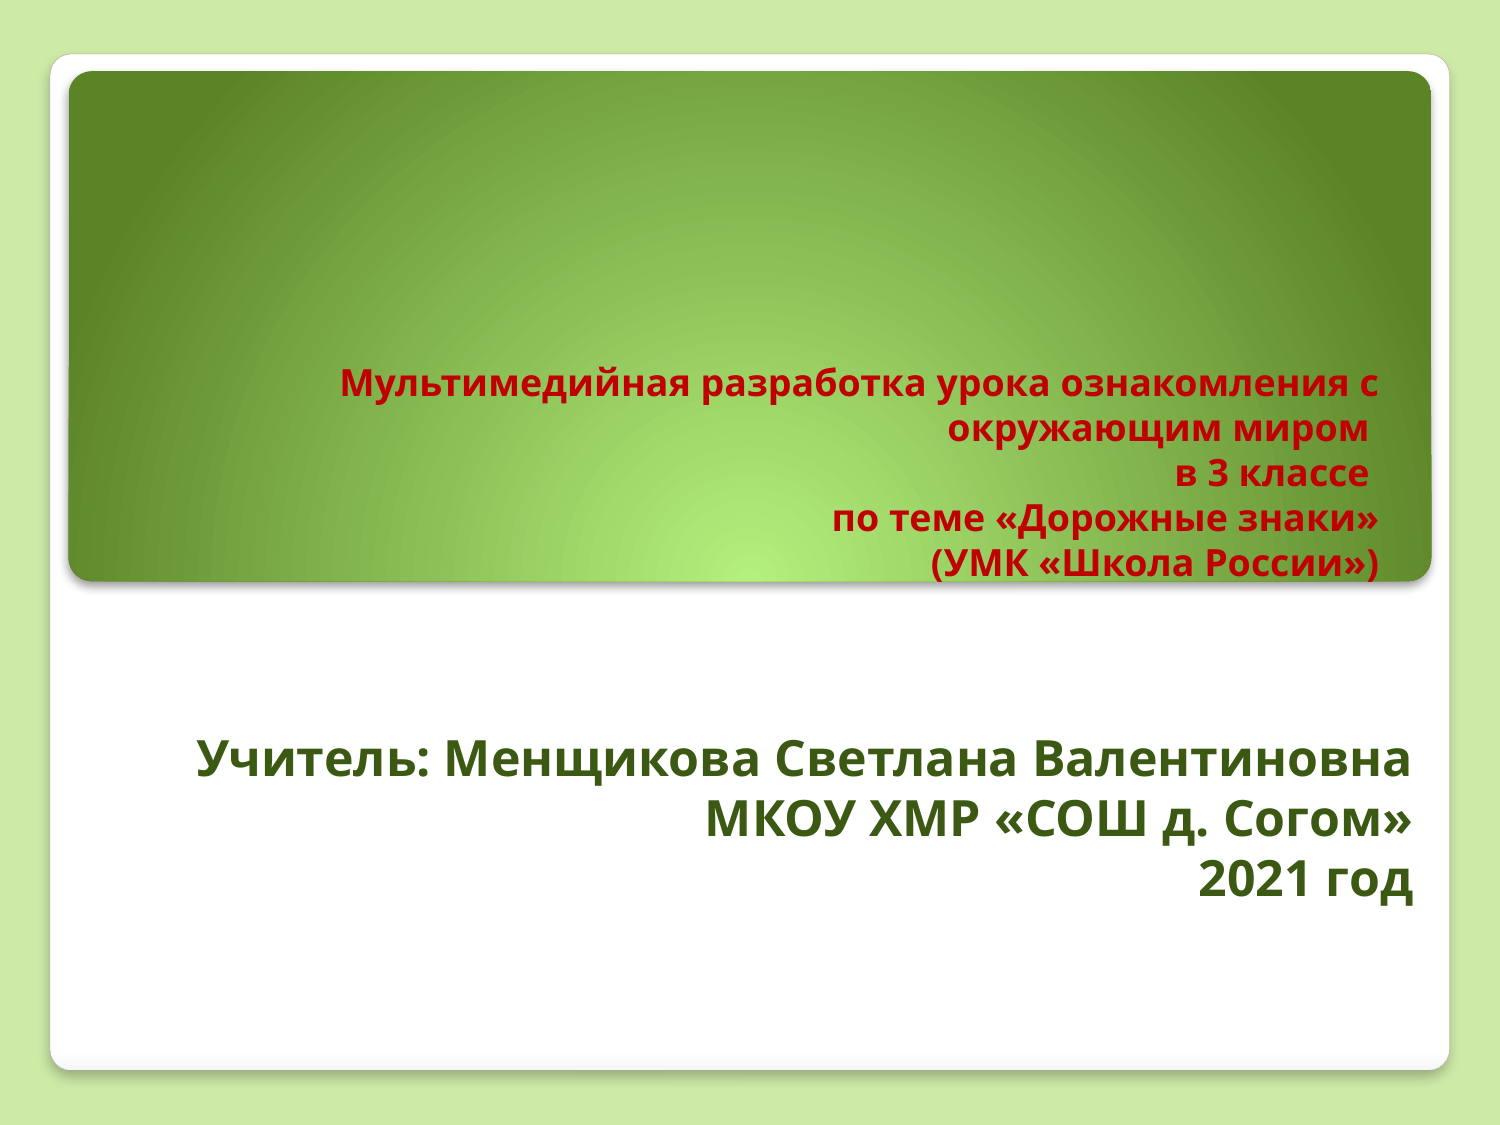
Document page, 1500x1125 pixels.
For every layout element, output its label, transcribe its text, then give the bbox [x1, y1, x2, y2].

subtitle Учитель: Менщикова Светлана Валентиновна МКОУ ХМР «СОШ д. Согом» 2021 год [93, 726, 1442, 1014]
title Мультимедийная разработка урока ознакомления с окружающим миром в 3 классе по теме «Дорожные знаки» (УМК «Школа России») [112, 349, 1388, 591]
